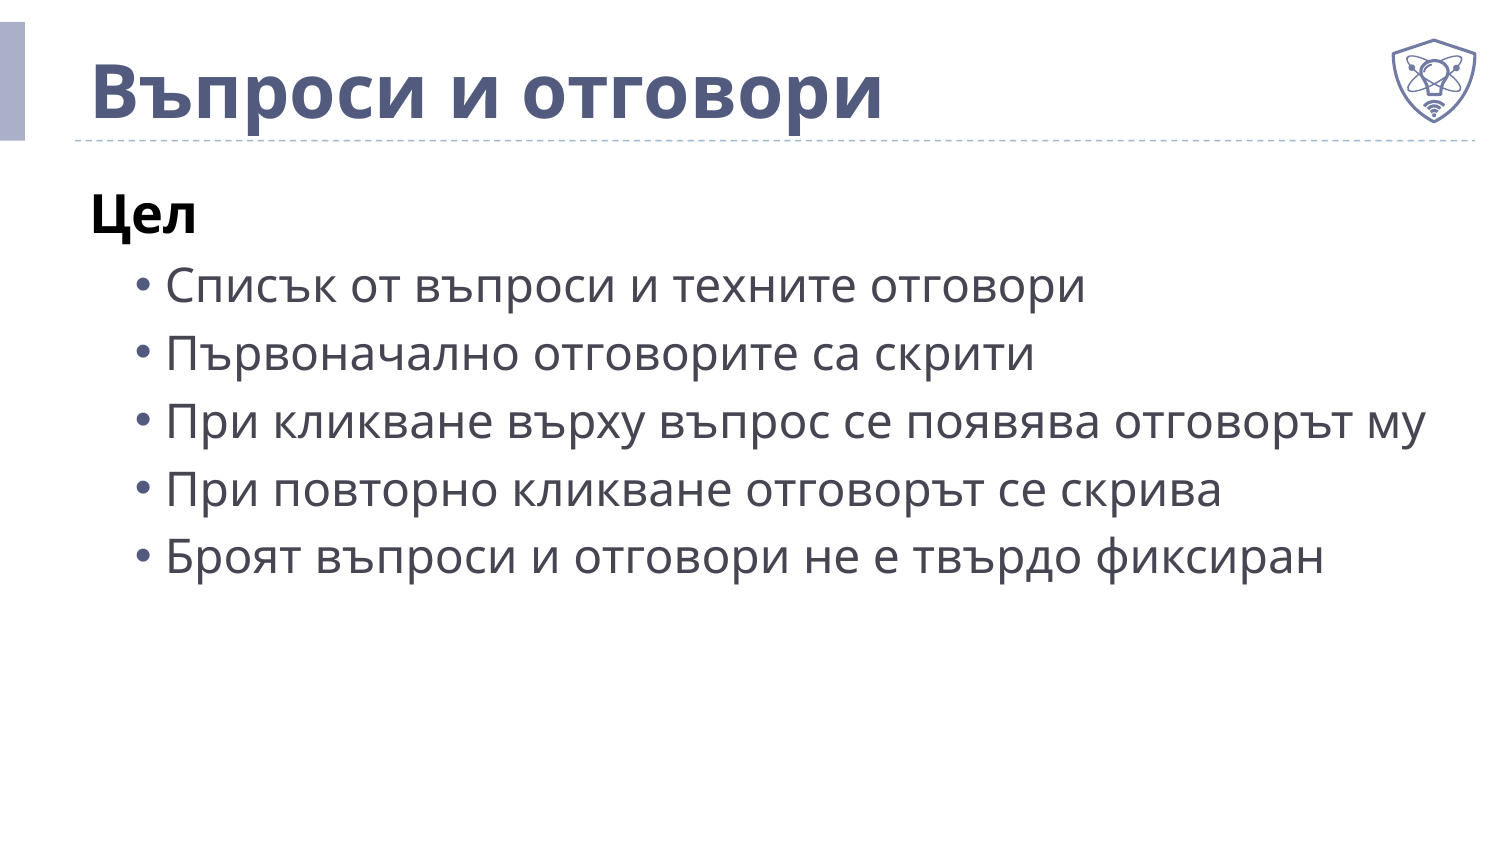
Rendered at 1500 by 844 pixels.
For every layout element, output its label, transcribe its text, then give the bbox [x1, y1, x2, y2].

title Въпроси и отговори [75, 18, 1475, 141]
list Цел Списък от въпроси и техните отговори Първоначално отговорите са скрити При кликване върху въпрос се появява отговорът му При повторно кликване отговорът се скрива Броят въпроси и отговори не е твърдо фиксиран [75, 171, 1475, 835]
